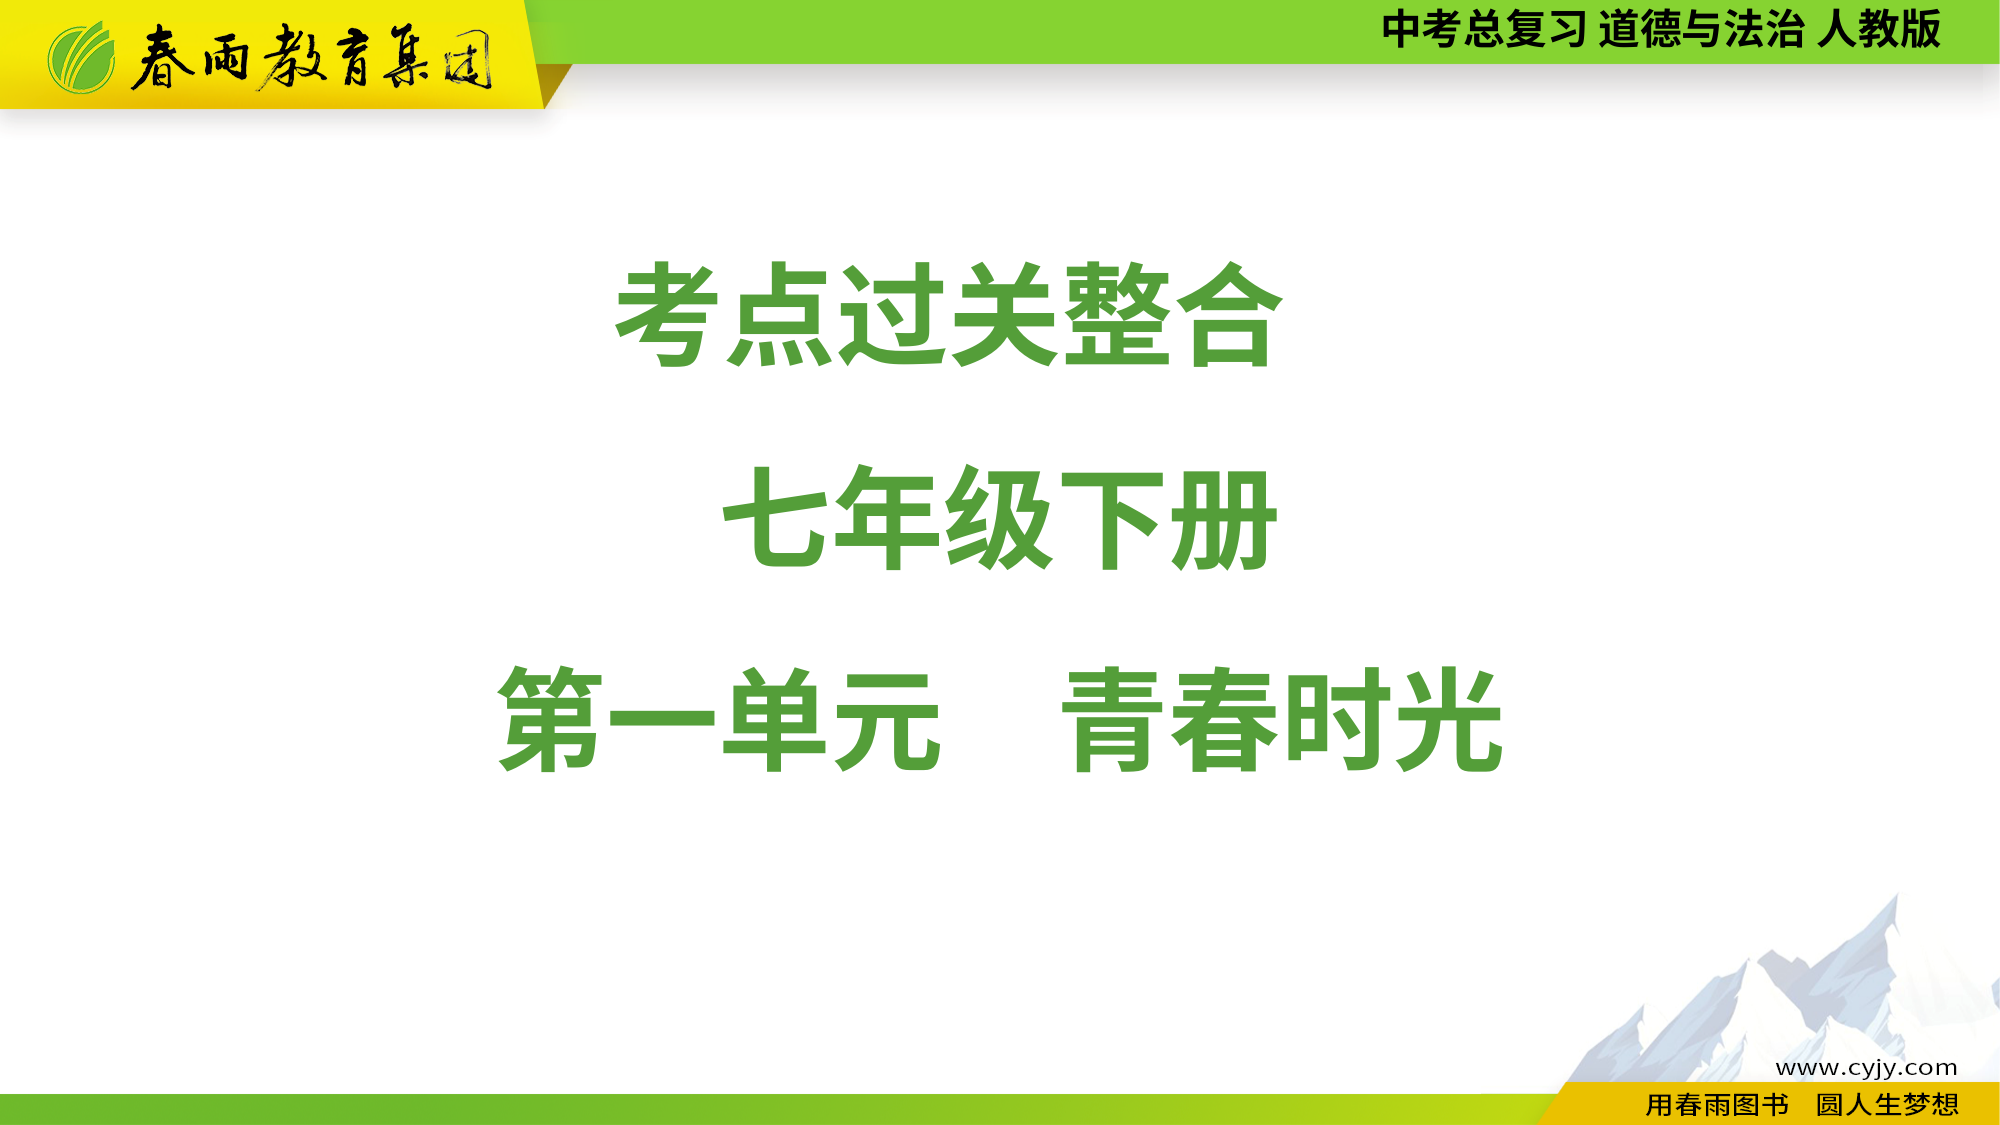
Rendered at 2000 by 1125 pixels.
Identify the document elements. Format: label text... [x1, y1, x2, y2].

picture [0, 0, 2000, 1125]
text_box 考点过关整合 七年级下册 第一单元 青春时光 [54, 170, 1946, 793]
